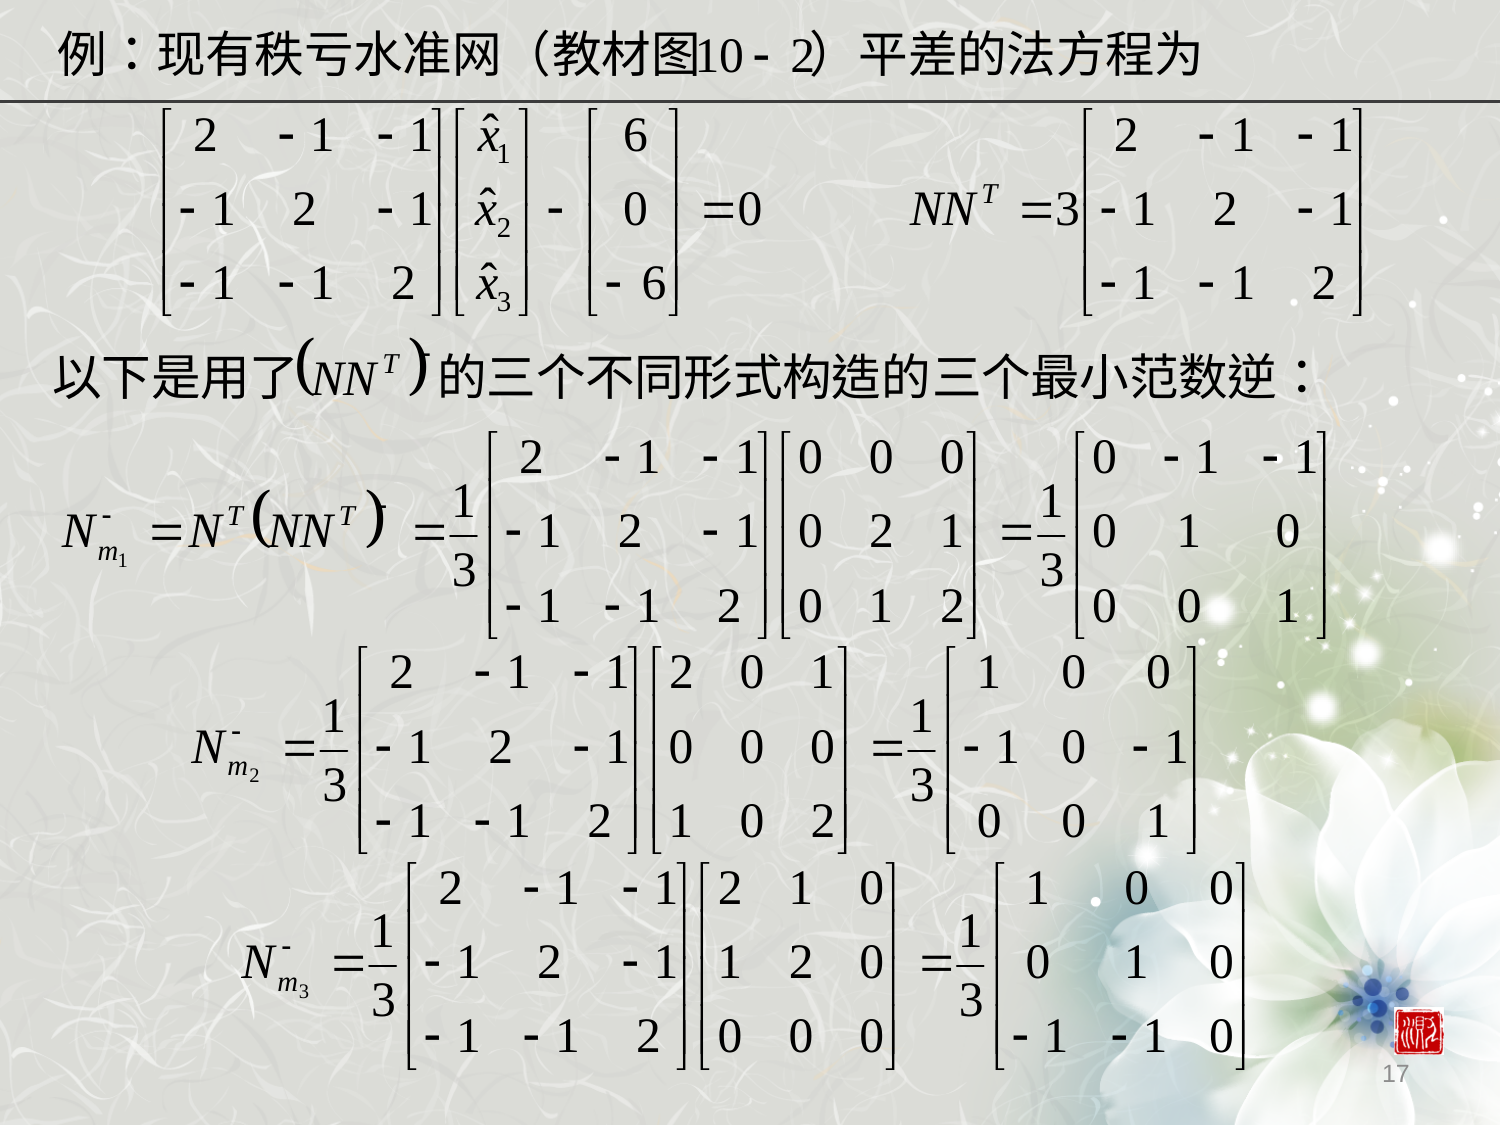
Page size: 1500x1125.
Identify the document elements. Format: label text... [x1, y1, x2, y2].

picture [0, 103, 1500, 1125]
slide_number 17 [1074, 1042, 1425, 1103]
picture [0, 0, 1500, 100]
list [51, 23, 1380, 1079]
